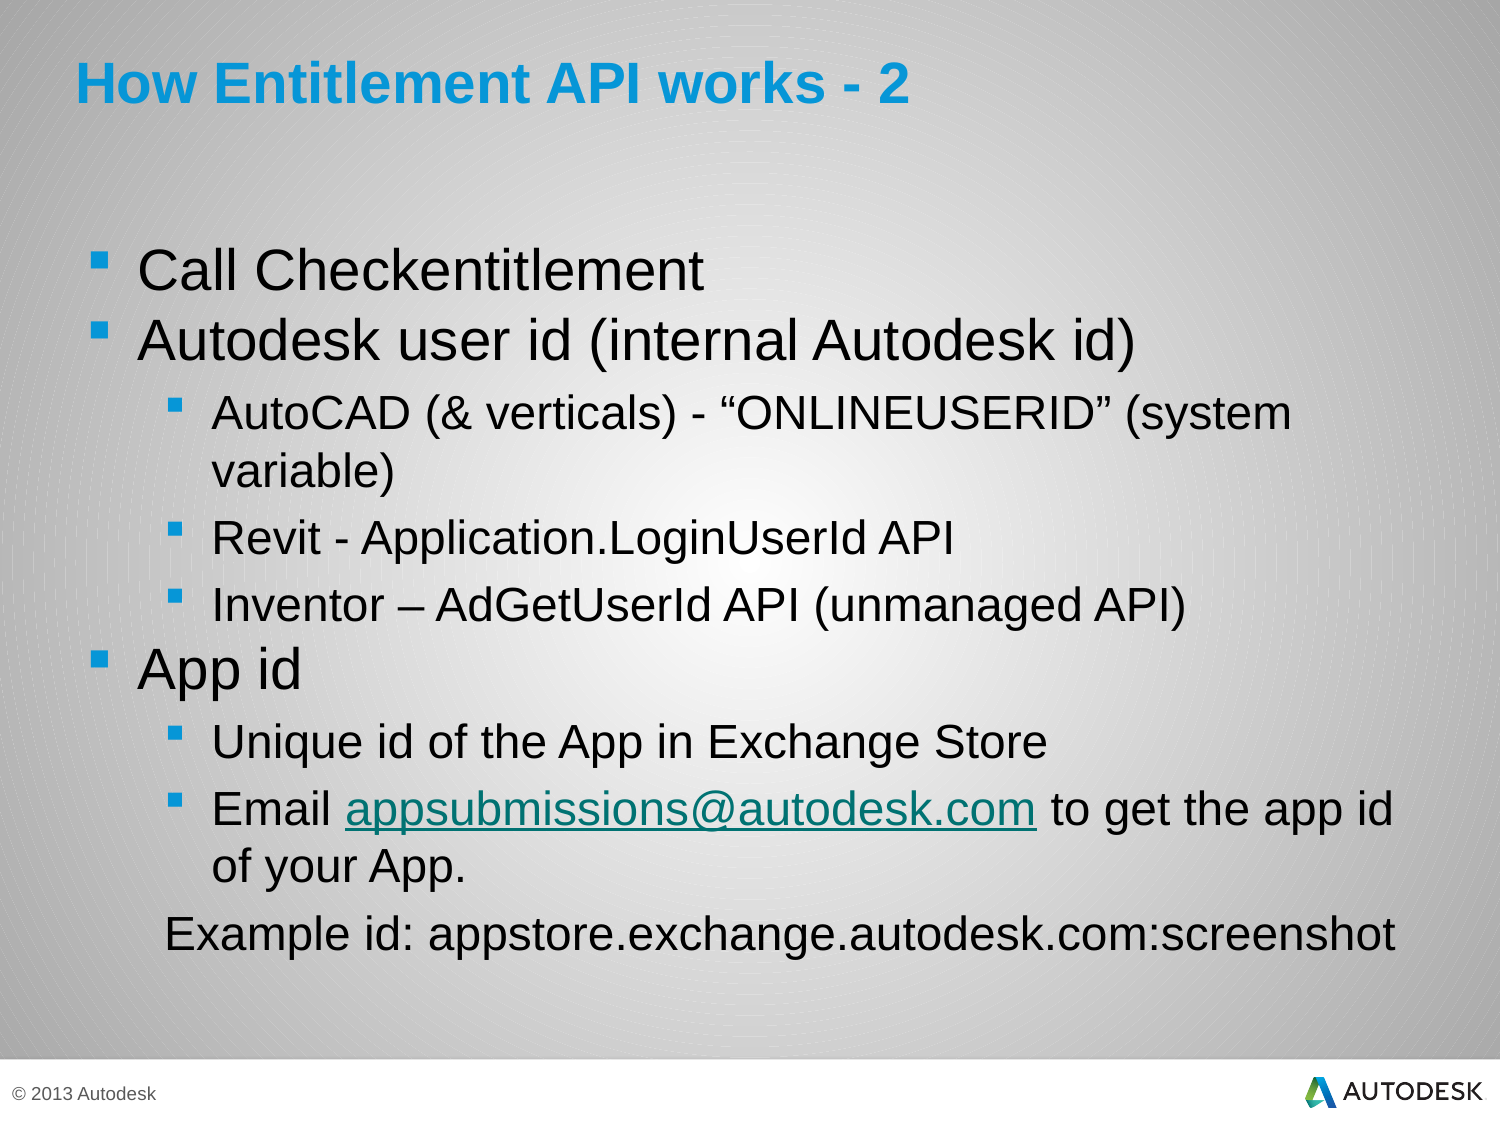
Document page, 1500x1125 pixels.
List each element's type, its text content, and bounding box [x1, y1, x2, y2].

picture [1305, 1077, 1487, 1108]
list Call Checkentitlement Autodesk user id (internal Autodesk id) AutoCAD (& verticals) - “ONLINEUSERID” (system variable) Revit - Application.LoginUserId API Inventor – AdGetUserId API (unmanaged API) App id Unique id of the App in Exchange Store Email appsubmissions@autodesk.com to get the app id of your App. Example id: appstore.exchange.autodesk.com:screenshot [75, 233, 1425, 1015]
title How Entitlement API works - 2 [75, 45, 1425, 233]
